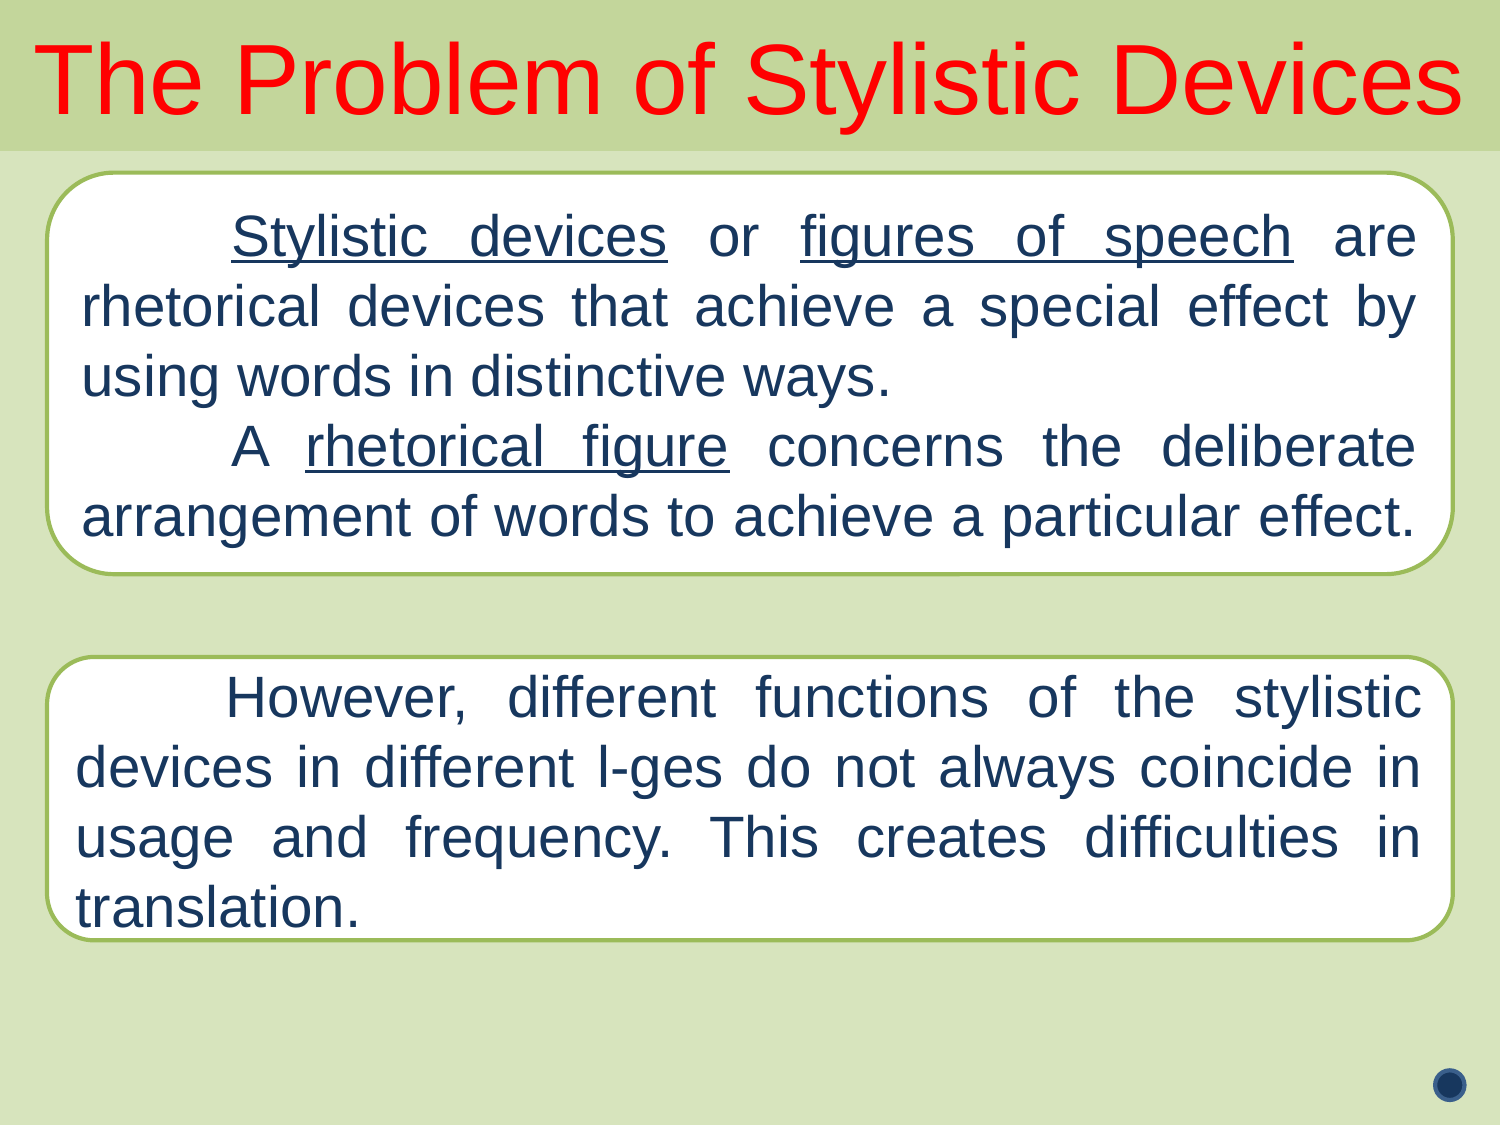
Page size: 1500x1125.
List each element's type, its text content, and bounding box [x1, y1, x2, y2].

text_box [1433, 1068, 1467, 1103]
text_box However, different functions of the stylistic devices in different l-ges do not always coincide in usage and frequency. This creates difficulties in translation. [44, 654, 1455, 943]
text_box Stylistic devices or figures of speech are rhetorical devices that achieve a special effect by using words in distinctive ways. A rhetorical figure concerns the deliberate arrangement of words to achieve a particular effect. [44, 170, 1455, 577]
text_box The Problem of Stylistic Devices [0, 0, 1500, 151]
